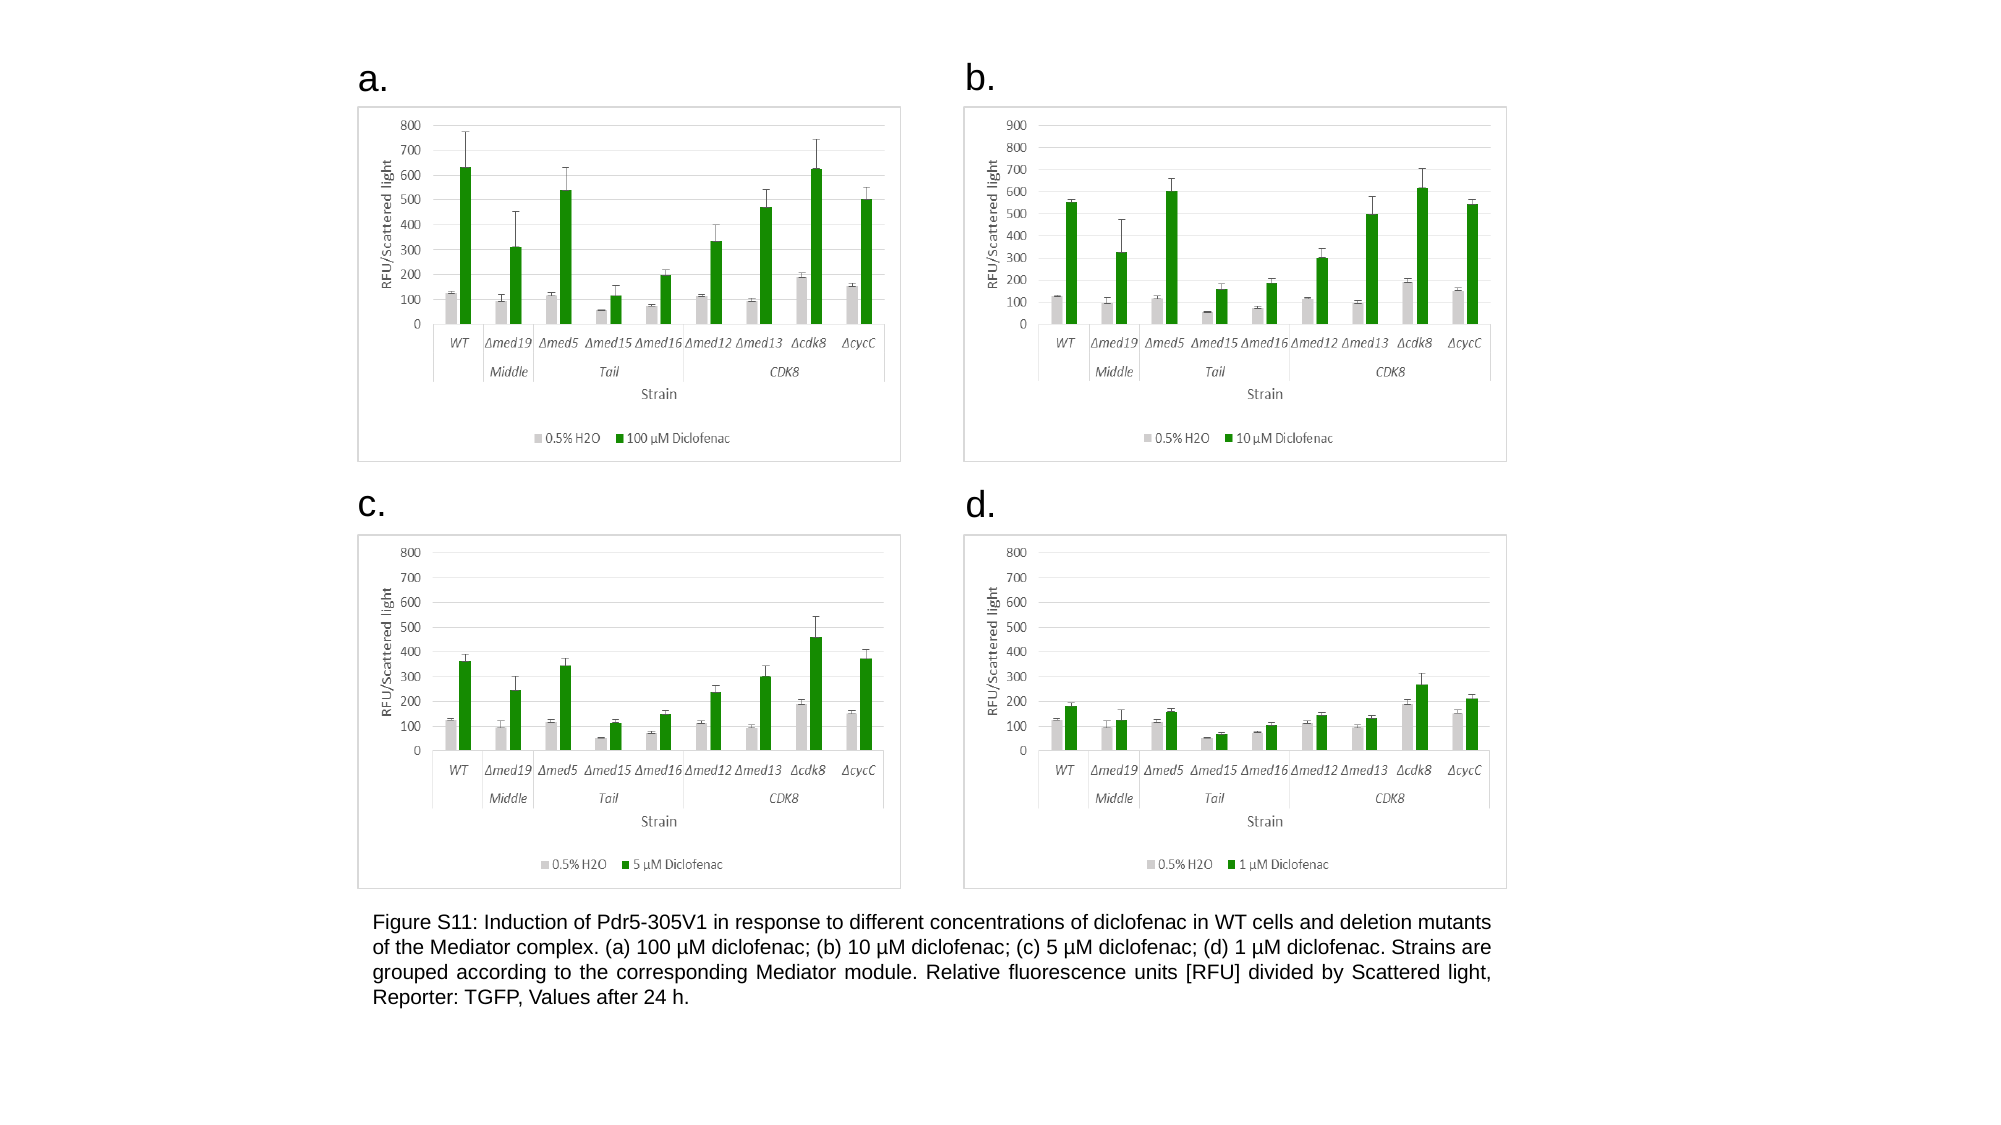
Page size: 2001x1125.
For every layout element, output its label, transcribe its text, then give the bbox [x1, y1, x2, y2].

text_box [342, 45, 1507, 889]
text_box Figure S11: Induction of Pdr5-305V1 in response to different concentrations of diclofenac in WT cells and deletion mutants of the Mediator complex. (a) 100 µM diclofenac; (b) 10 µM diclofenac; (c) 5 µM diclofenac; (d) 1 µM diclofenac. Strains are grouped according to the corresponding Mediator module. Relative fluorescence units [RFU] divided by Scattered light, Reporter: TGFP, Values after 24 h. [357, 901, 1507, 1017]
